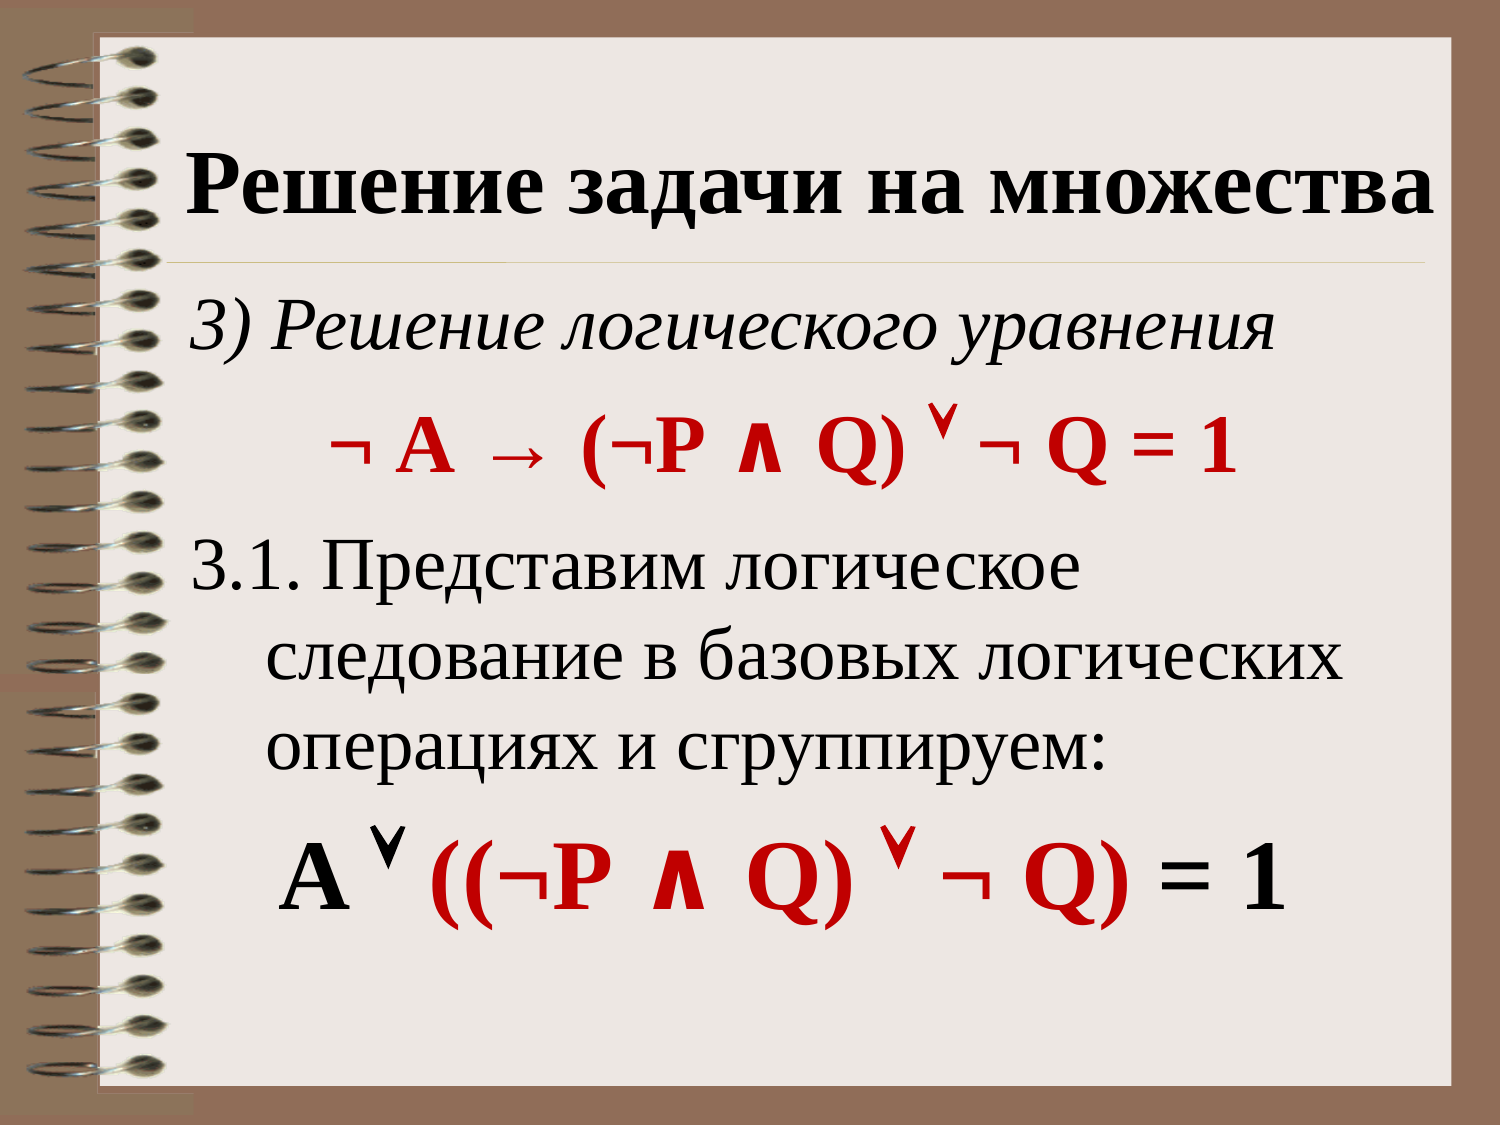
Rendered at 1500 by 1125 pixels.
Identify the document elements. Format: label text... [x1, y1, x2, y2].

picture [0, 692, 194, 1115]
picture [0, 8, 194, 674]
text_box 3) Решение логического уравнения ¬ A → (¬P ∧ Q)  ¬ Q = 1 3.1. Представим логическое следование в базовых логических операциях и сгруппируем: A  ((¬P ∧ Q)  ¬ Q) = 1 [175, 267, 1393, 937]
text_box Решение задачи на множества [171, 114, 1459, 240]
